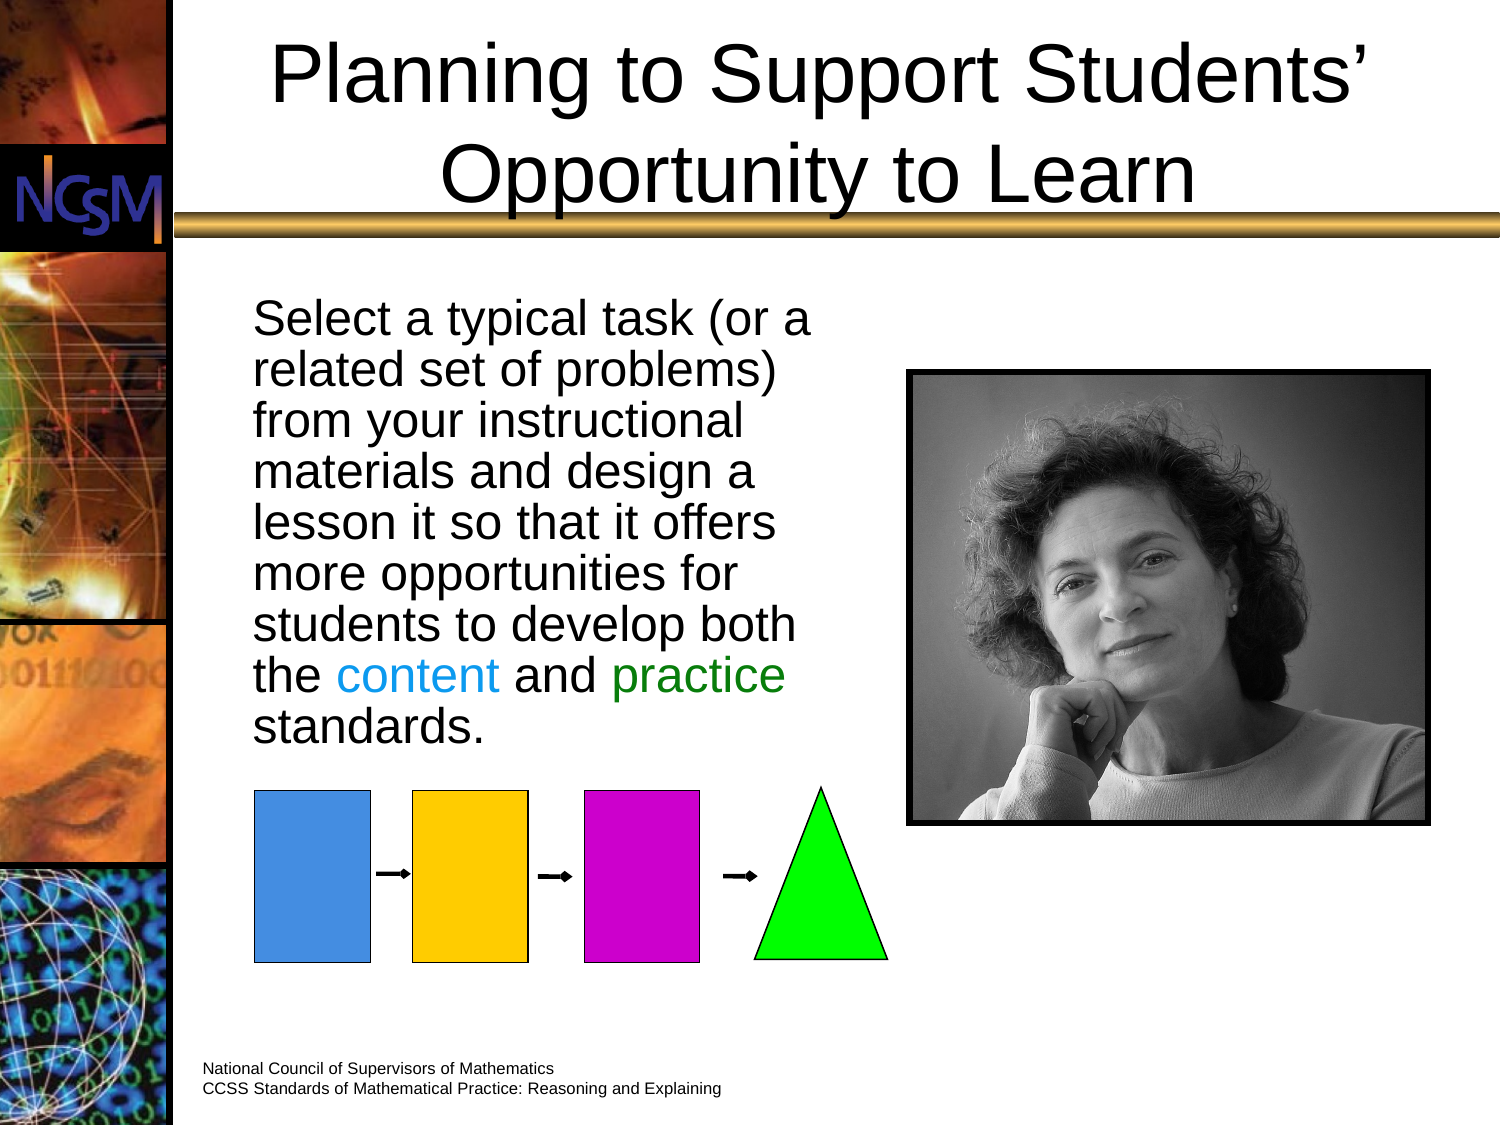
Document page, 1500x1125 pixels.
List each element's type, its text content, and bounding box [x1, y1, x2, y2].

slide_number National Council of Supervisors of Mathematics CCSS Standards of Mathematical Practice: Reasoning and Explaining [187, 1050, 900, 1125]
picture [0, 869, 166, 1125]
picture [0, 0, 167, 619]
picture [0, 625, 166, 862]
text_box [254, 787, 888, 963]
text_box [912, 374, 1426, 820]
title Planning to Support Students’ Opportunity to Learn [212, 24, 1425, 213]
list Select a typical task (or a related set of problems) from your instructional materials and design a lesson it so that it offers more opportunities for students to develop both the content and practice standards. [237, 287, 888, 800]
